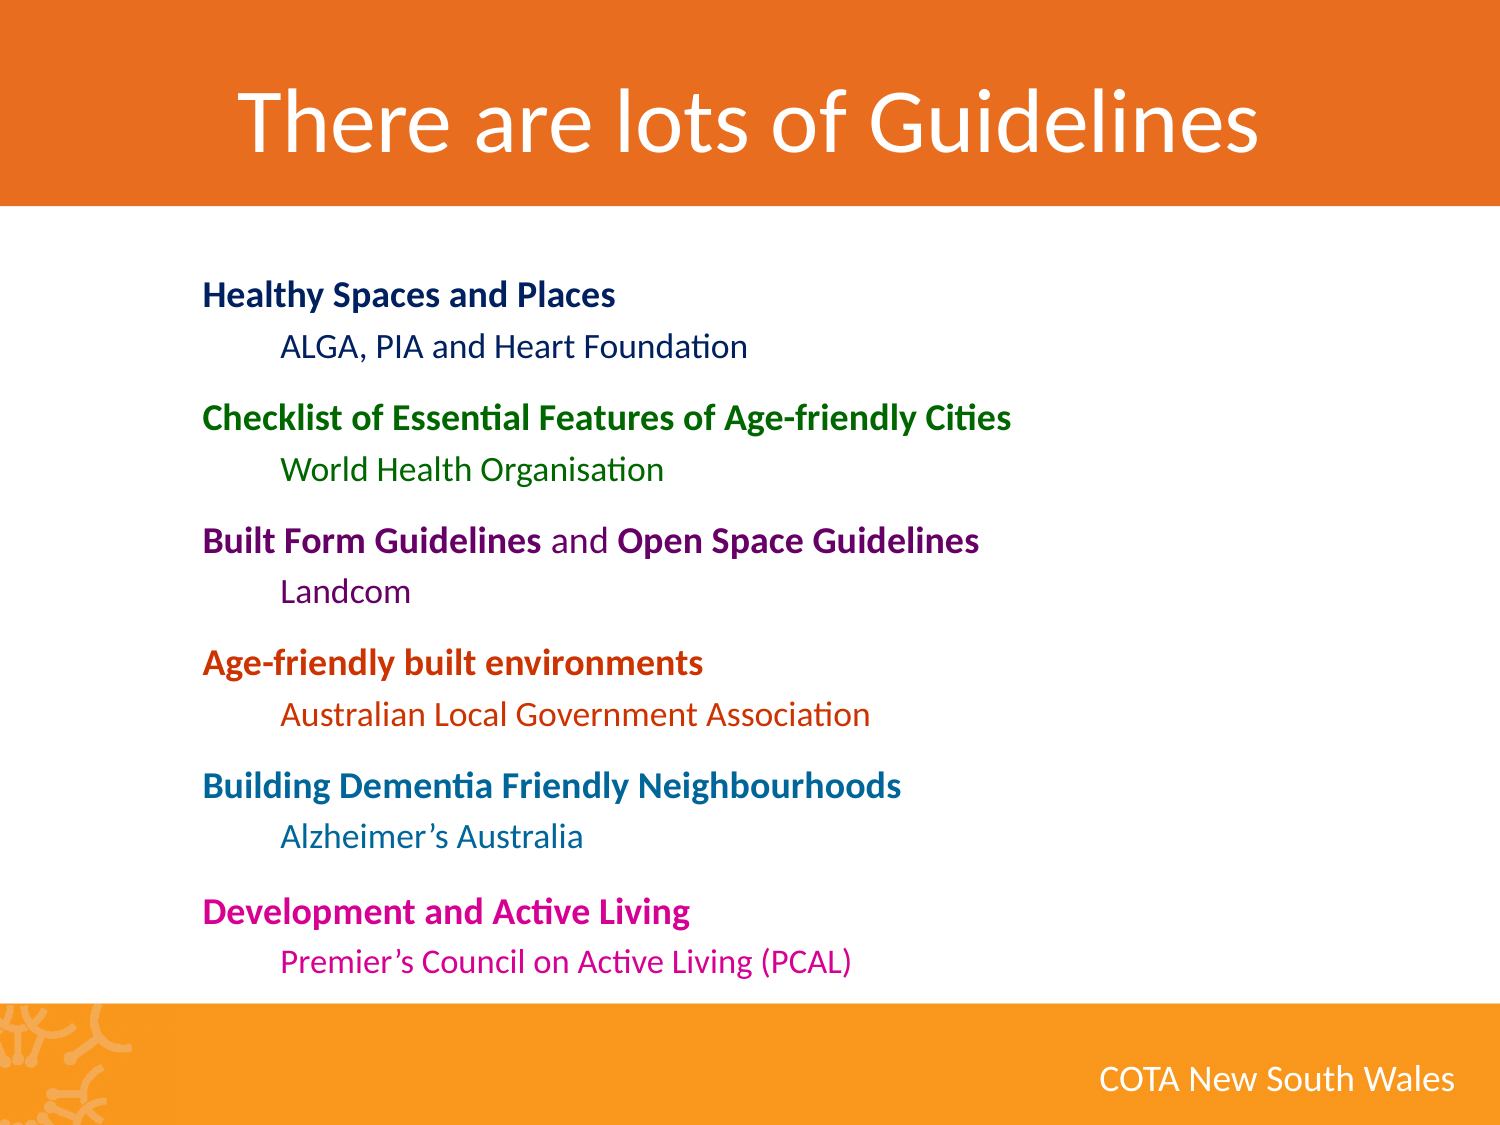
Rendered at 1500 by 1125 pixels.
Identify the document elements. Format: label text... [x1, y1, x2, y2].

title There are lots of Guidelines [0, 0, 1500, 233]
picture [0, 1002, 1500, 1125]
list Healthy Spaces and Places ALGA, PIA and Heart Foundation Checklist of Essential Features of Age-friendly Cities World Health Organisation Built Form Guidelines and Open Space Guidelines Landcom Age-friendly built environments Australian Local Government Association Building Dementia Friendly Neighbourhoods Alzheimer’s Australia Development and Active Living Premier’s Council on Active Living (PCAL) [187, 262, 1425, 997]
